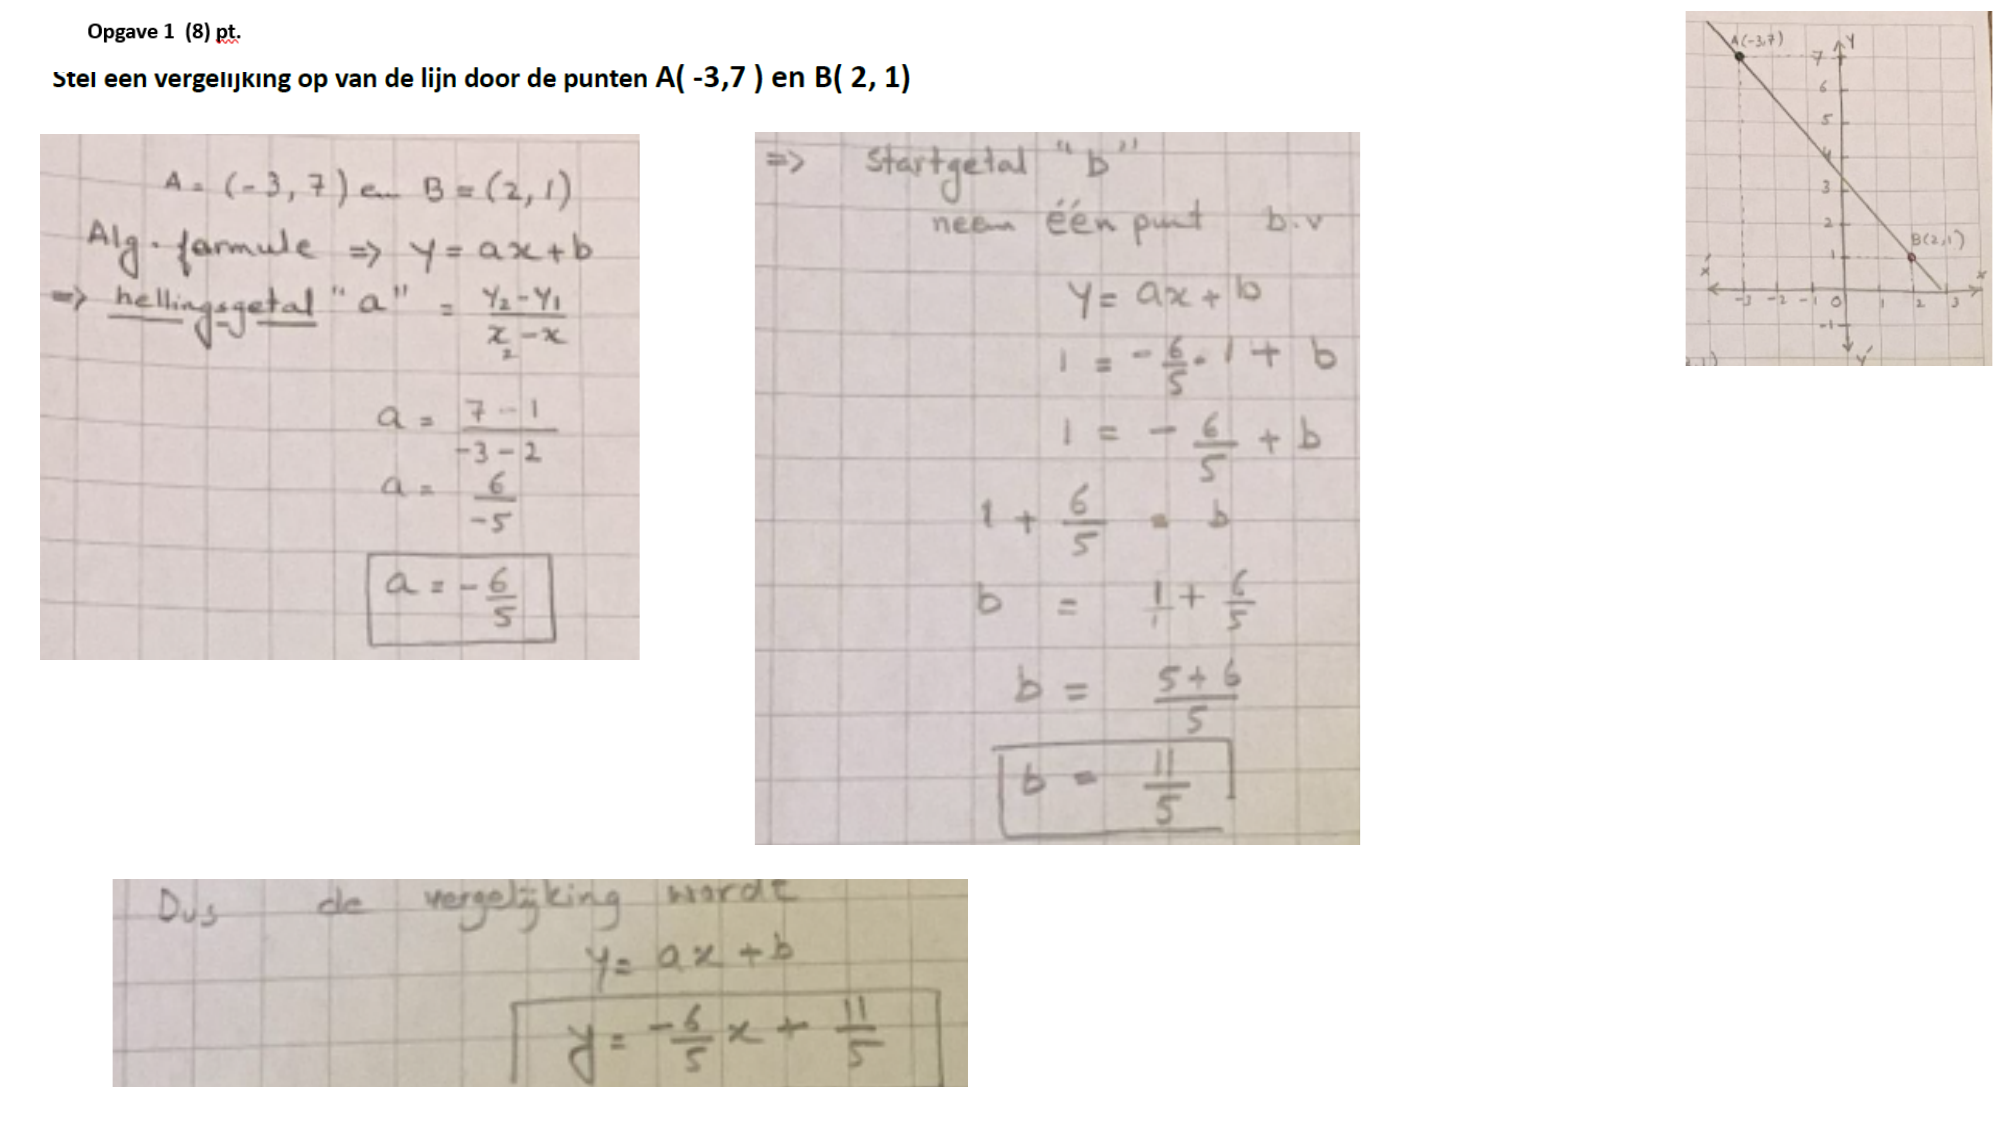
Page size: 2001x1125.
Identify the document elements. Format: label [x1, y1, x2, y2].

picture [112, 879, 968, 1087]
picture [754, 132, 1361, 845]
picture [34, 134, 640, 660]
picture [1685, 11, 1993, 366]
picture [23, 11, 912, 106]
